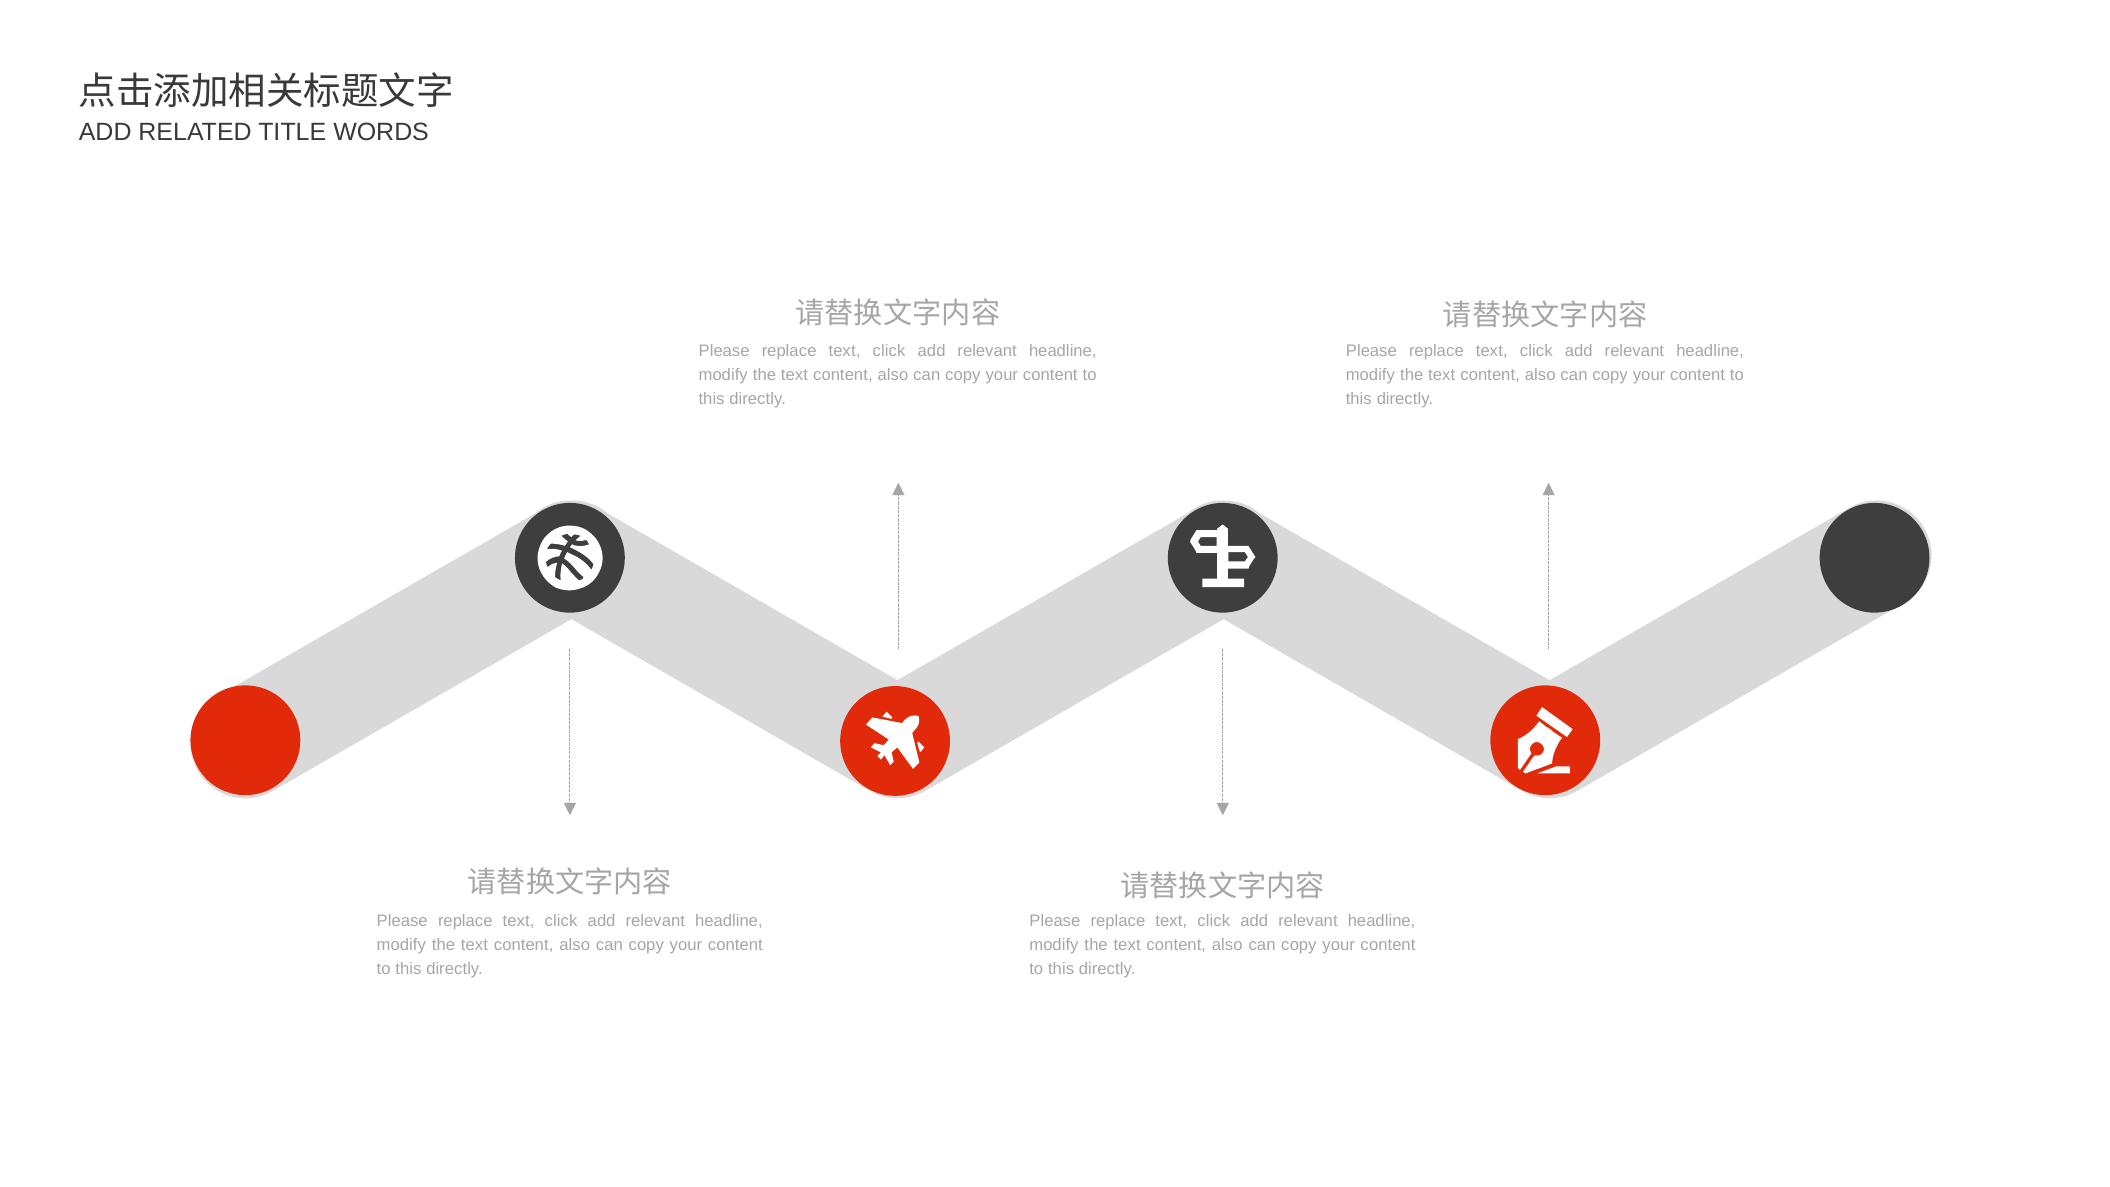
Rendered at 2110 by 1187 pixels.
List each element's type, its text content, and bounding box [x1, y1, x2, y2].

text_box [683, 280, 1113, 415]
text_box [361, 849, 779, 985]
text_box ADD RELATED TITLE WORDS [62, 107, 446, 154]
text_box 点击添加相关标题文字 [62, 59, 470, 121]
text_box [1014, 853, 1431, 985]
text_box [190, 268, 1930, 1030]
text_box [1331, 282, 1760, 415]
